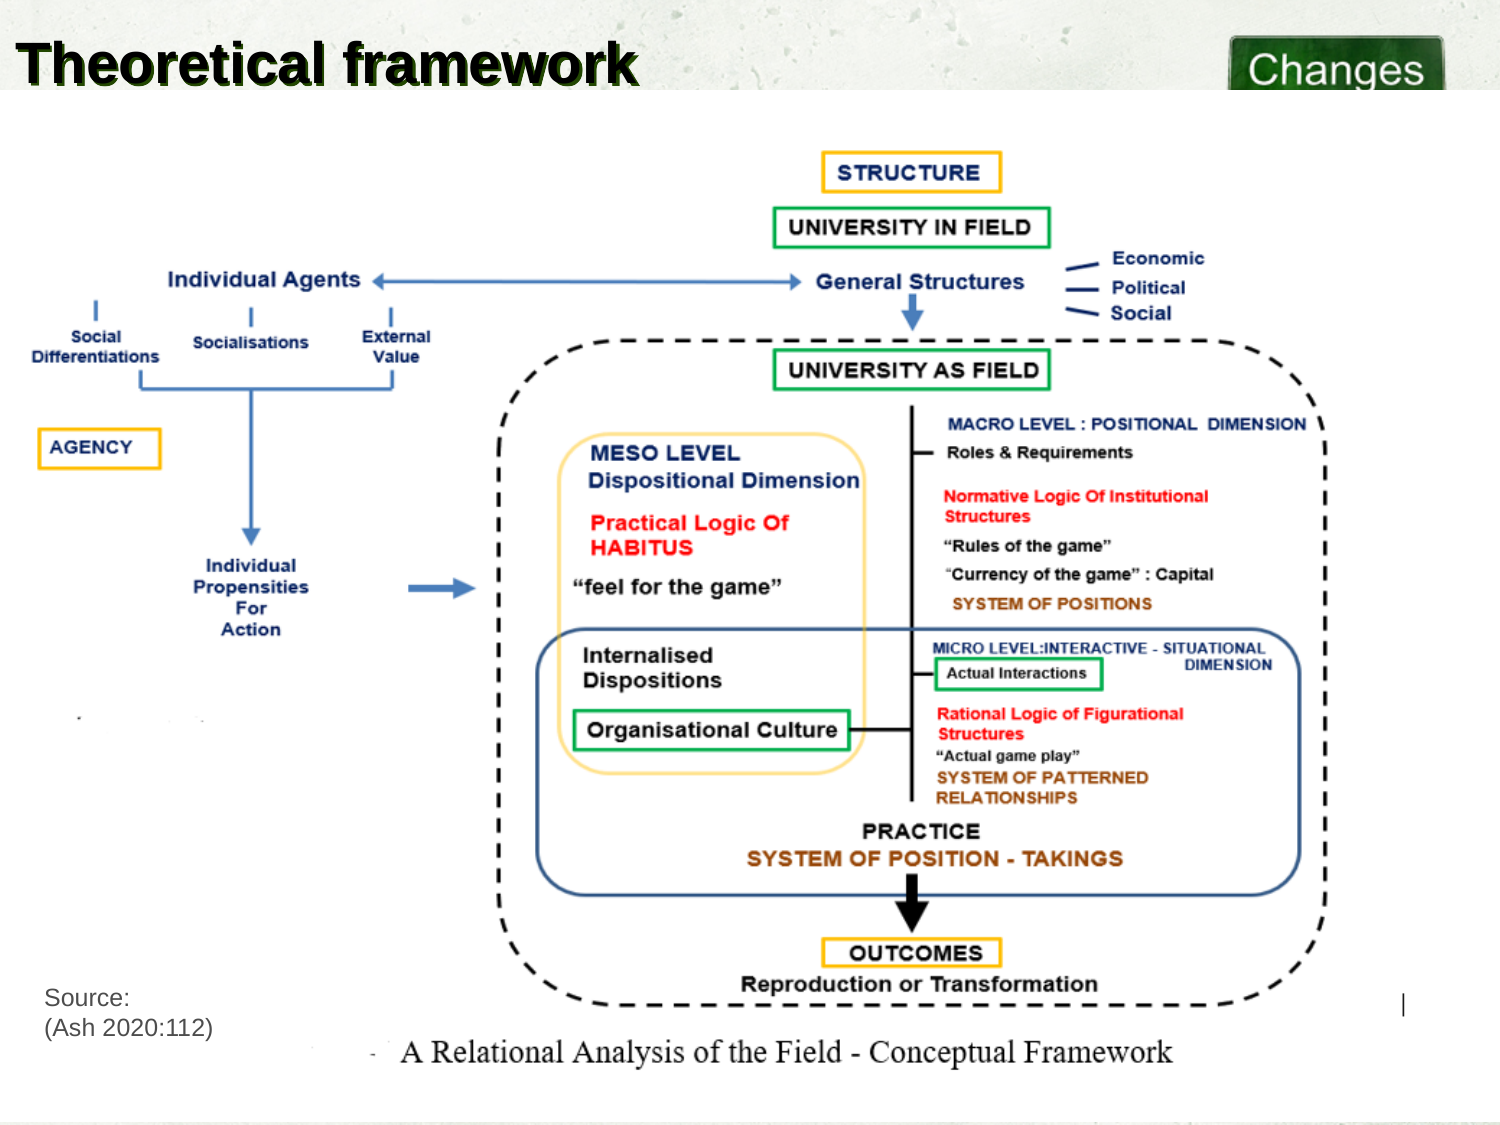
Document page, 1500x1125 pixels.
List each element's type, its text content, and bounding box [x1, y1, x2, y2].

title Theoretical framework [0, 7, 1147, 89]
picture [0, 0, 1500, 1125]
